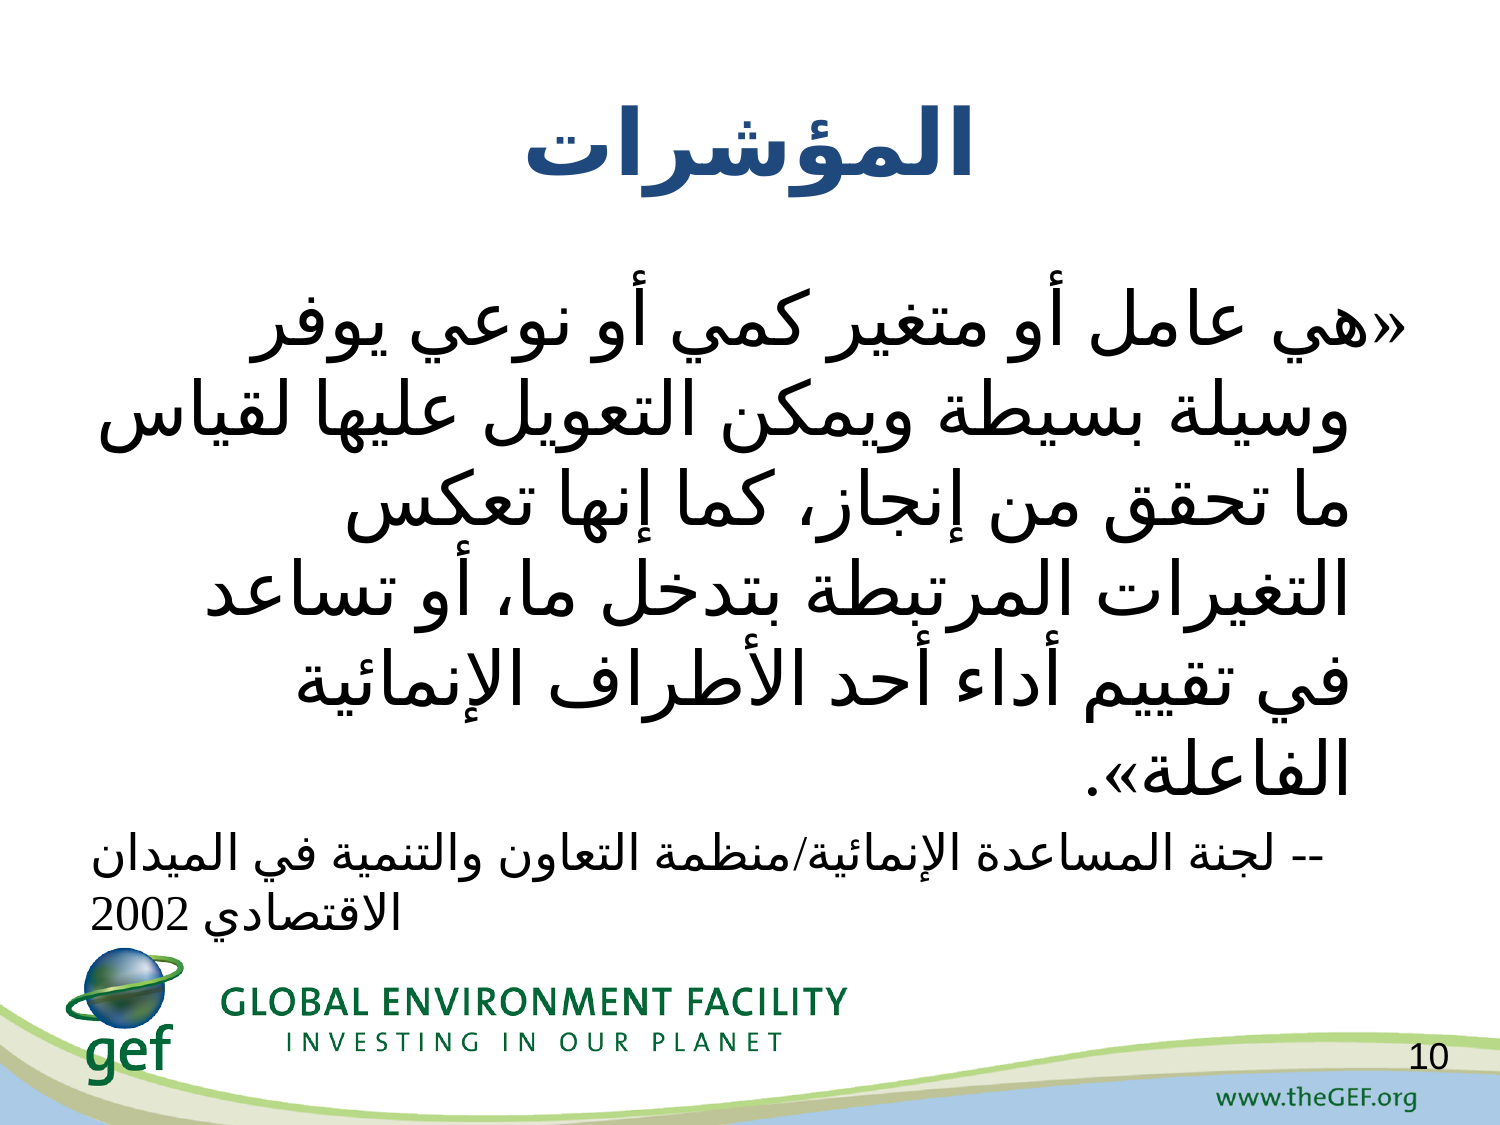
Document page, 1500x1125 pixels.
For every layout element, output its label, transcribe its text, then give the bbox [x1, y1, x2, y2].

list «هي عامل أو متغير كمي أو نوعي يوفر وسيلة بسيطة ويمكن التعويل عليها لقياس ما تحقق من إنجاز، كما إنها تعكس التغيرات المرتبطة بتدخل ما، أو تساعد في تقييم أداء أحد الأطراف الإنمائية الفاعلة». -- لجنة المساعدة الإنمائية/منظمة التعاون والتنمية في الميدان الاقتصادي 2002 [74, 262, 1426, 1006]
slide_number 10 [1374, 1012, 1500, 1095]
picture [0, 920, 1500, 1125]
title المؤشرات [74, 44, 1426, 233]
